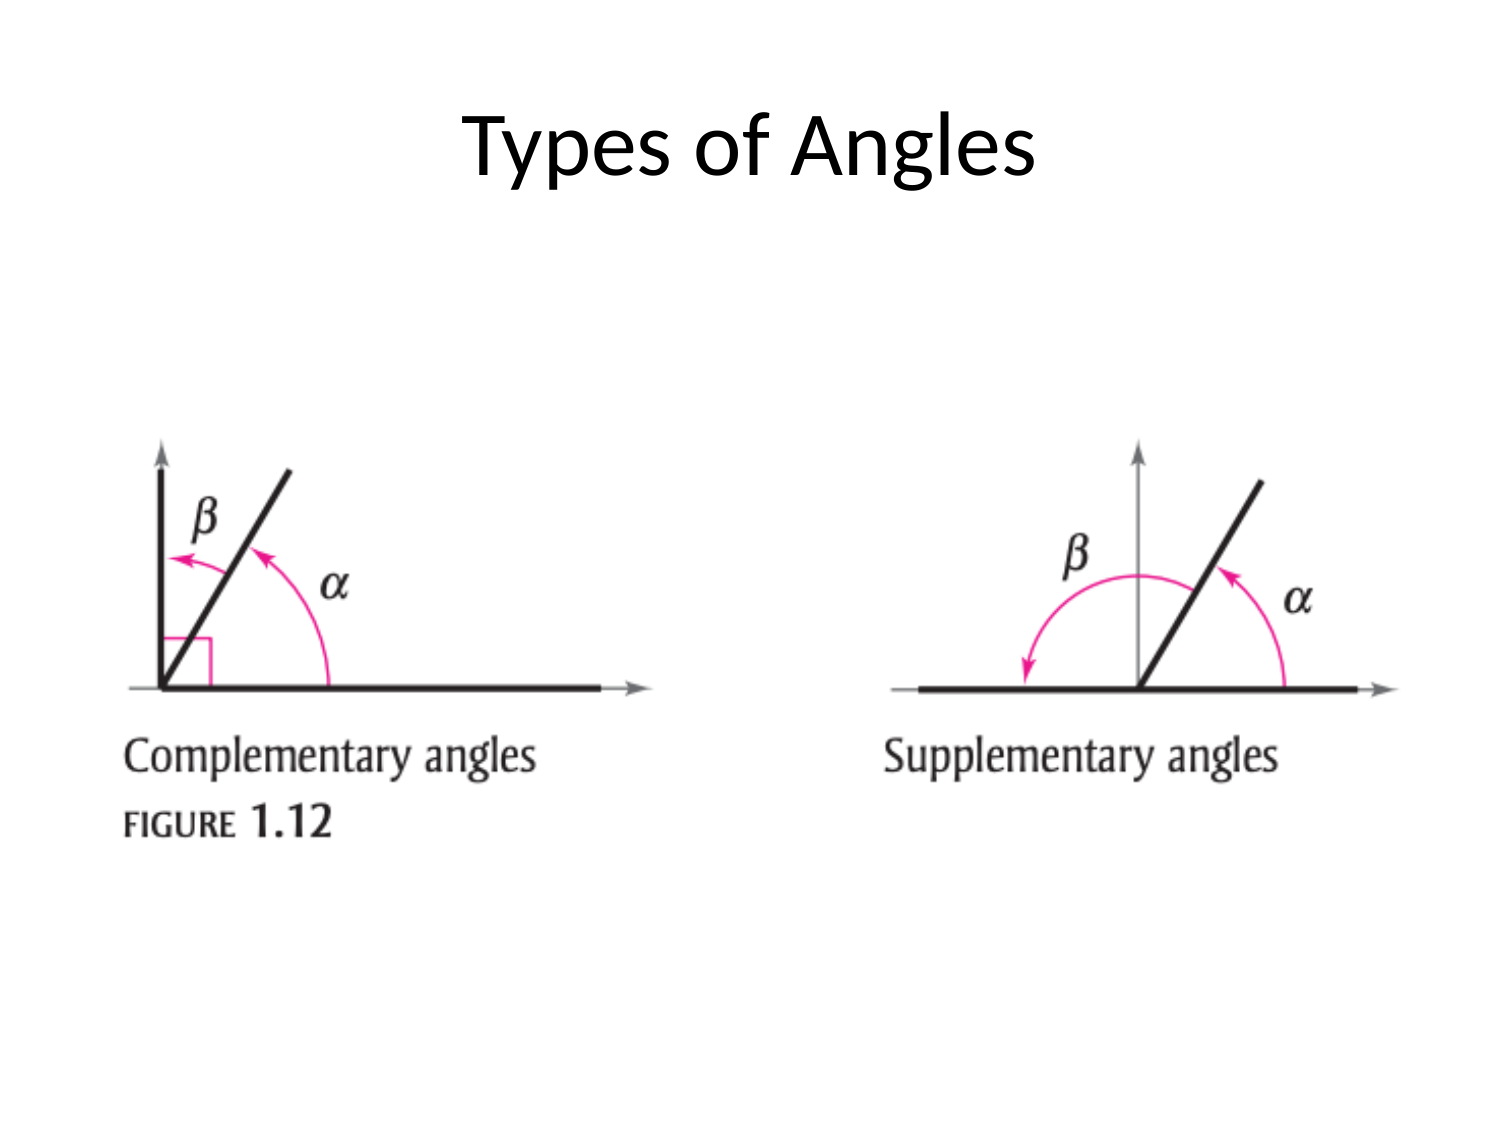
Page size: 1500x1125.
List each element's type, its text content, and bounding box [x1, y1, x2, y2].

title Types of Angles [75, 45, 1425, 233]
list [74, 262, 1426, 1006]
